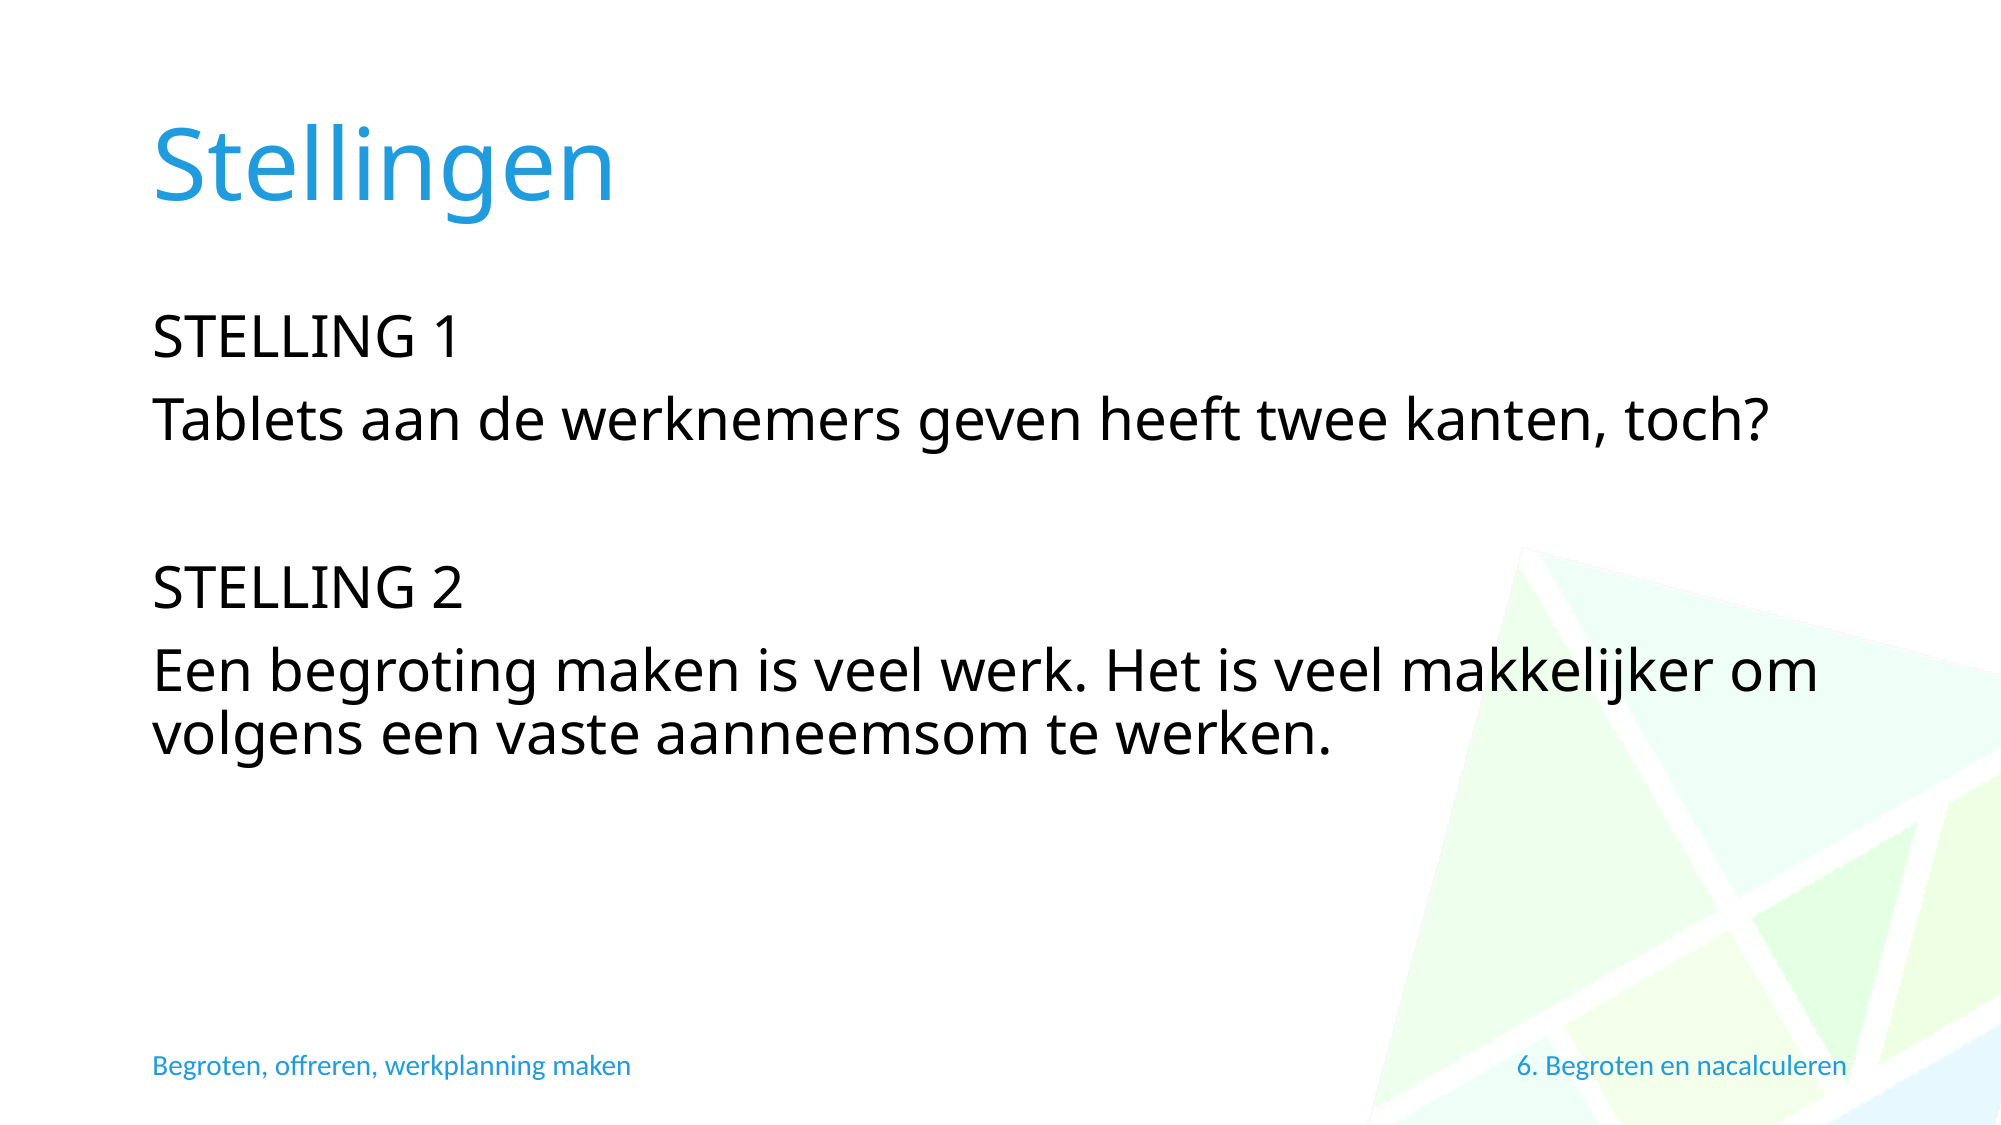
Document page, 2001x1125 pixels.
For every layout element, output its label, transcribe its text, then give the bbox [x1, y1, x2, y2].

title Stellingen [137, 59, 1863, 278]
list 6. Begroten en nacalculeren [1412, 1042, 1863, 1103]
list STELLING 1 Tablets aan de werknemers geven heeft twee kanten, toch? STELLING 2 Een begroting maken is veel werk. Het is veel makkelijker om volgens een vaste aanneemsom te werken. [137, 299, 1863, 1014]
list Begroten, offreren, werkplanning maken [137, 1042, 664, 1087]
